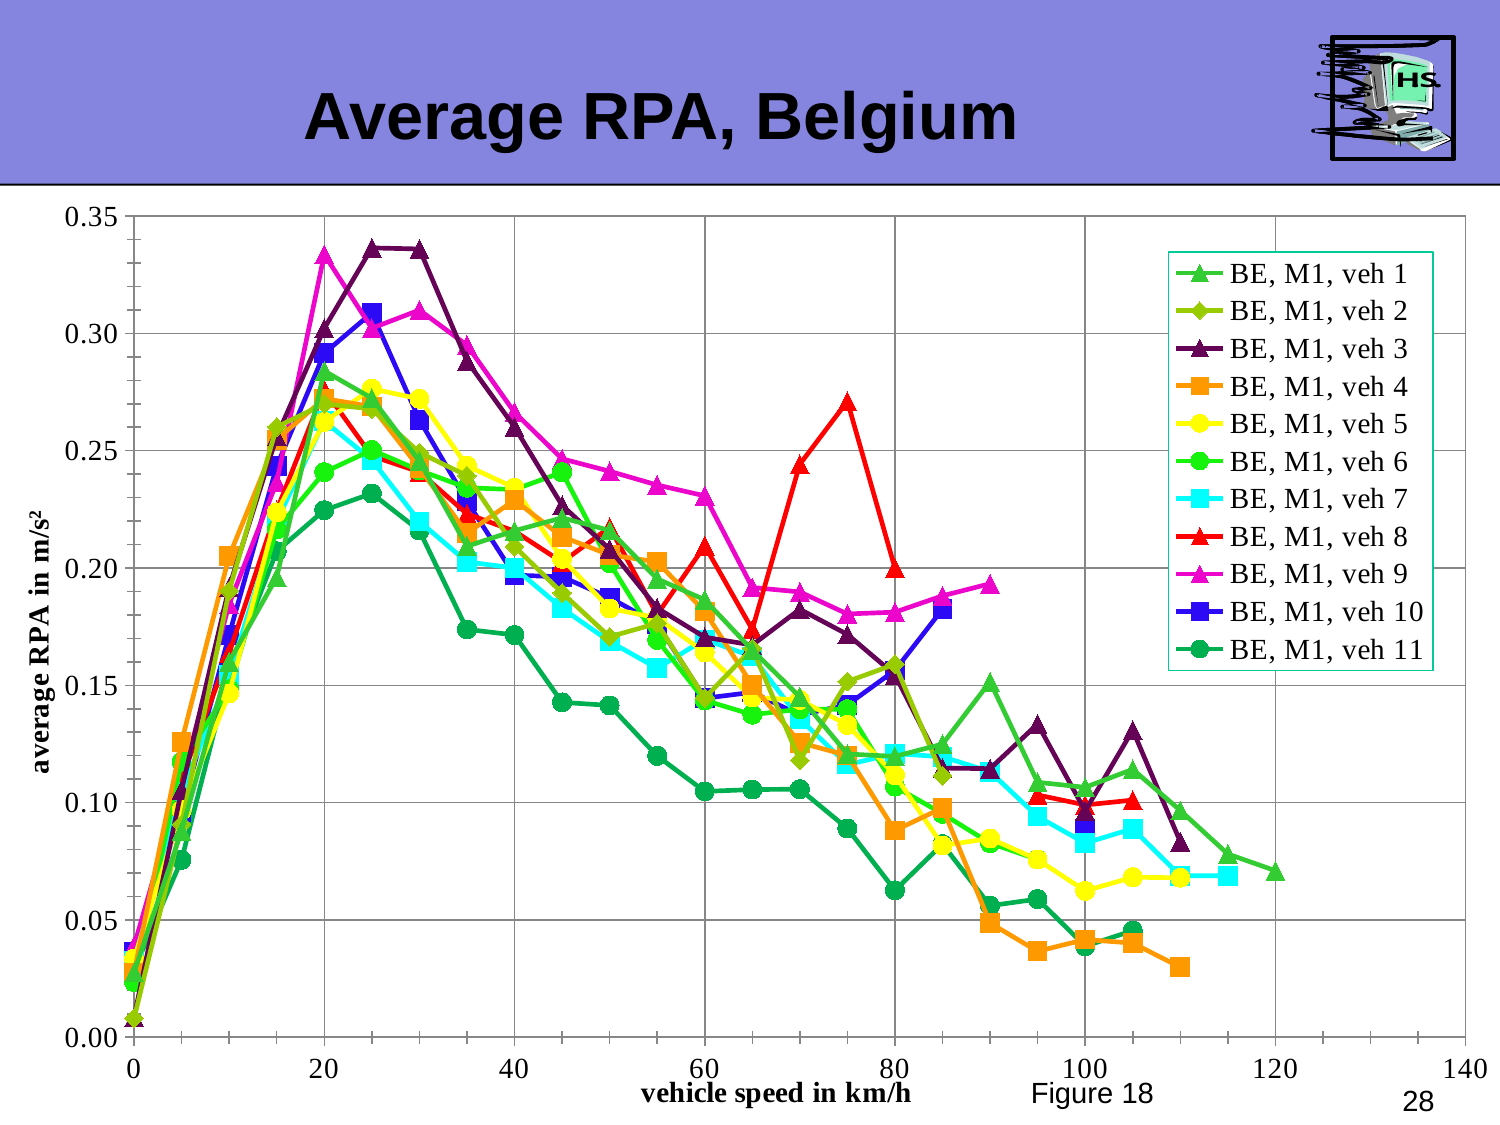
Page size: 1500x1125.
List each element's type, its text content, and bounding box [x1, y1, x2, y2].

title Average RPA, Belgium [29, 50, 1294, 175]
chart [12, 194, 1500, 1118]
text_box [187, 162, 1288, 192]
